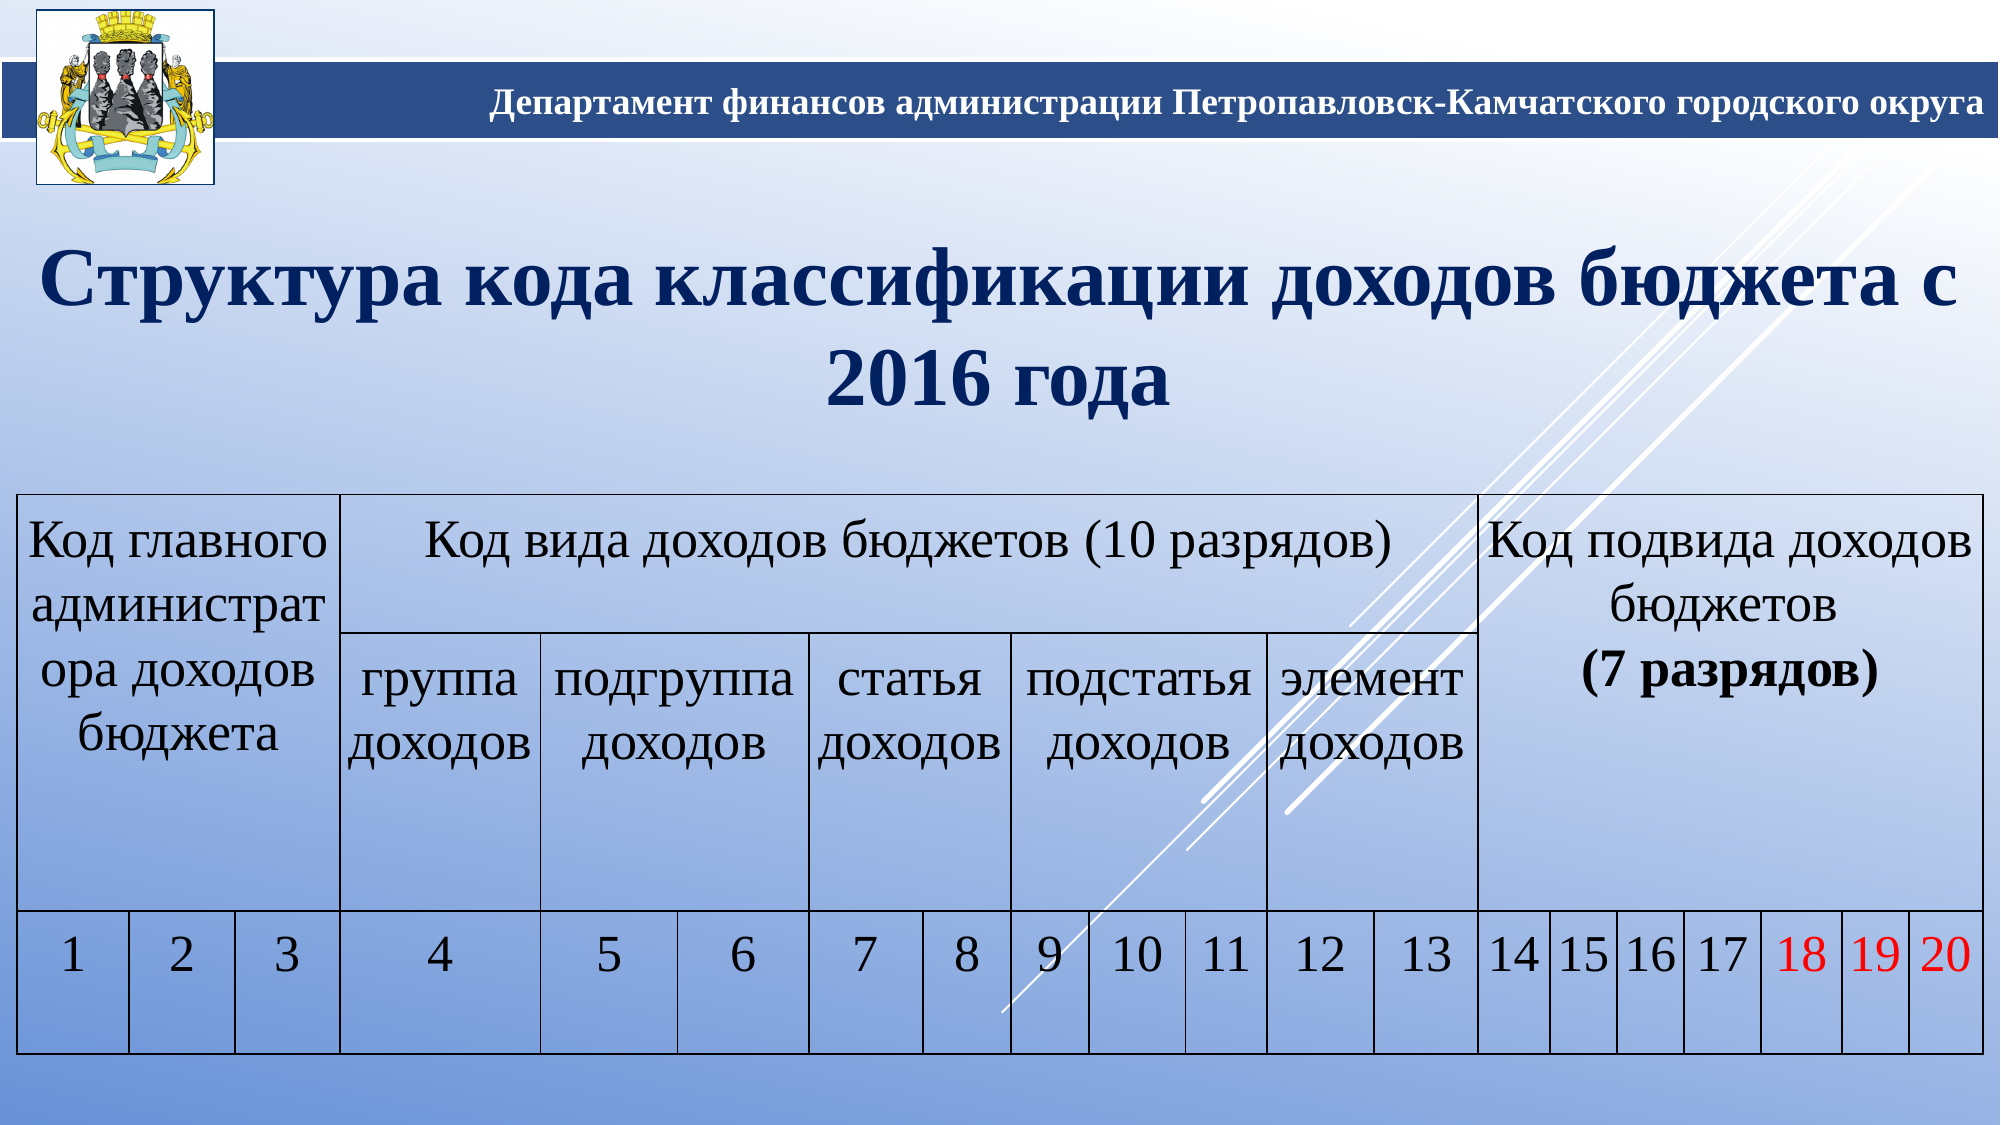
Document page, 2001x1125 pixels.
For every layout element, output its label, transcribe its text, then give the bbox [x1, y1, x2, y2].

table_cell 2 [130, 912, 234, 1053]
table_cell 3 [236, 912, 339, 1053]
table_cell 16 [1618, 912, 1683, 1053]
table_cell подстатья доходов [1012, 634, 1266, 910]
table_cell 1 [18, 912, 128, 1053]
table_cell 5 [541, 912, 677, 1053]
table_cell 17 [1685, 912, 1760, 1053]
table_cell 18 [1762, 912, 1841, 1053]
table_cell 8 [924, 912, 1010, 1053]
table_cell статья доходов [810, 634, 1010, 910]
table_cell 9 [1012, 912, 1088, 1053]
table_cell 7 [810, 912, 922, 1053]
subtitle Структура кода классификации доходов бюджета с 2016 года [14, 214, 1984, 1105]
text_box [0, 188, 2000, 1105]
table_cell подгруппа доходов [541, 634, 808, 910]
table_cell 12 [1268, 912, 1373, 1053]
table_header Код главного администратора доходов бюджета [18, 495, 339, 910]
table_cell 10 [1090, 912, 1185, 1053]
table_cell 15 [1551, 912, 1616, 1053]
table_cell группа доходов [341, 634, 540, 910]
table_cell 19 [1843, 912, 1908, 1053]
table_cell 4 [341, 912, 540, 1053]
table_cell 13 [1375, 912, 1477, 1053]
table_cell 14 [1479, 912, 1549, 1053]
table_cell 11 [1186, 912, 1266, 1053]
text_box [0, 10, 2000, 184]
table_cell 6 [678, 912, 808, 1053]
table_cell 20 [1910, 912, 1982, 1053]
table_cell элемент доходов [1268, 634, 1477, 910]
table_header Код вида доходов бюджетов (10 разрядов) [341, 495, 1477, 632]
table_header Код подвида доходов бюджетов (7 разрядов) [1479, 495, 1982, 910]
